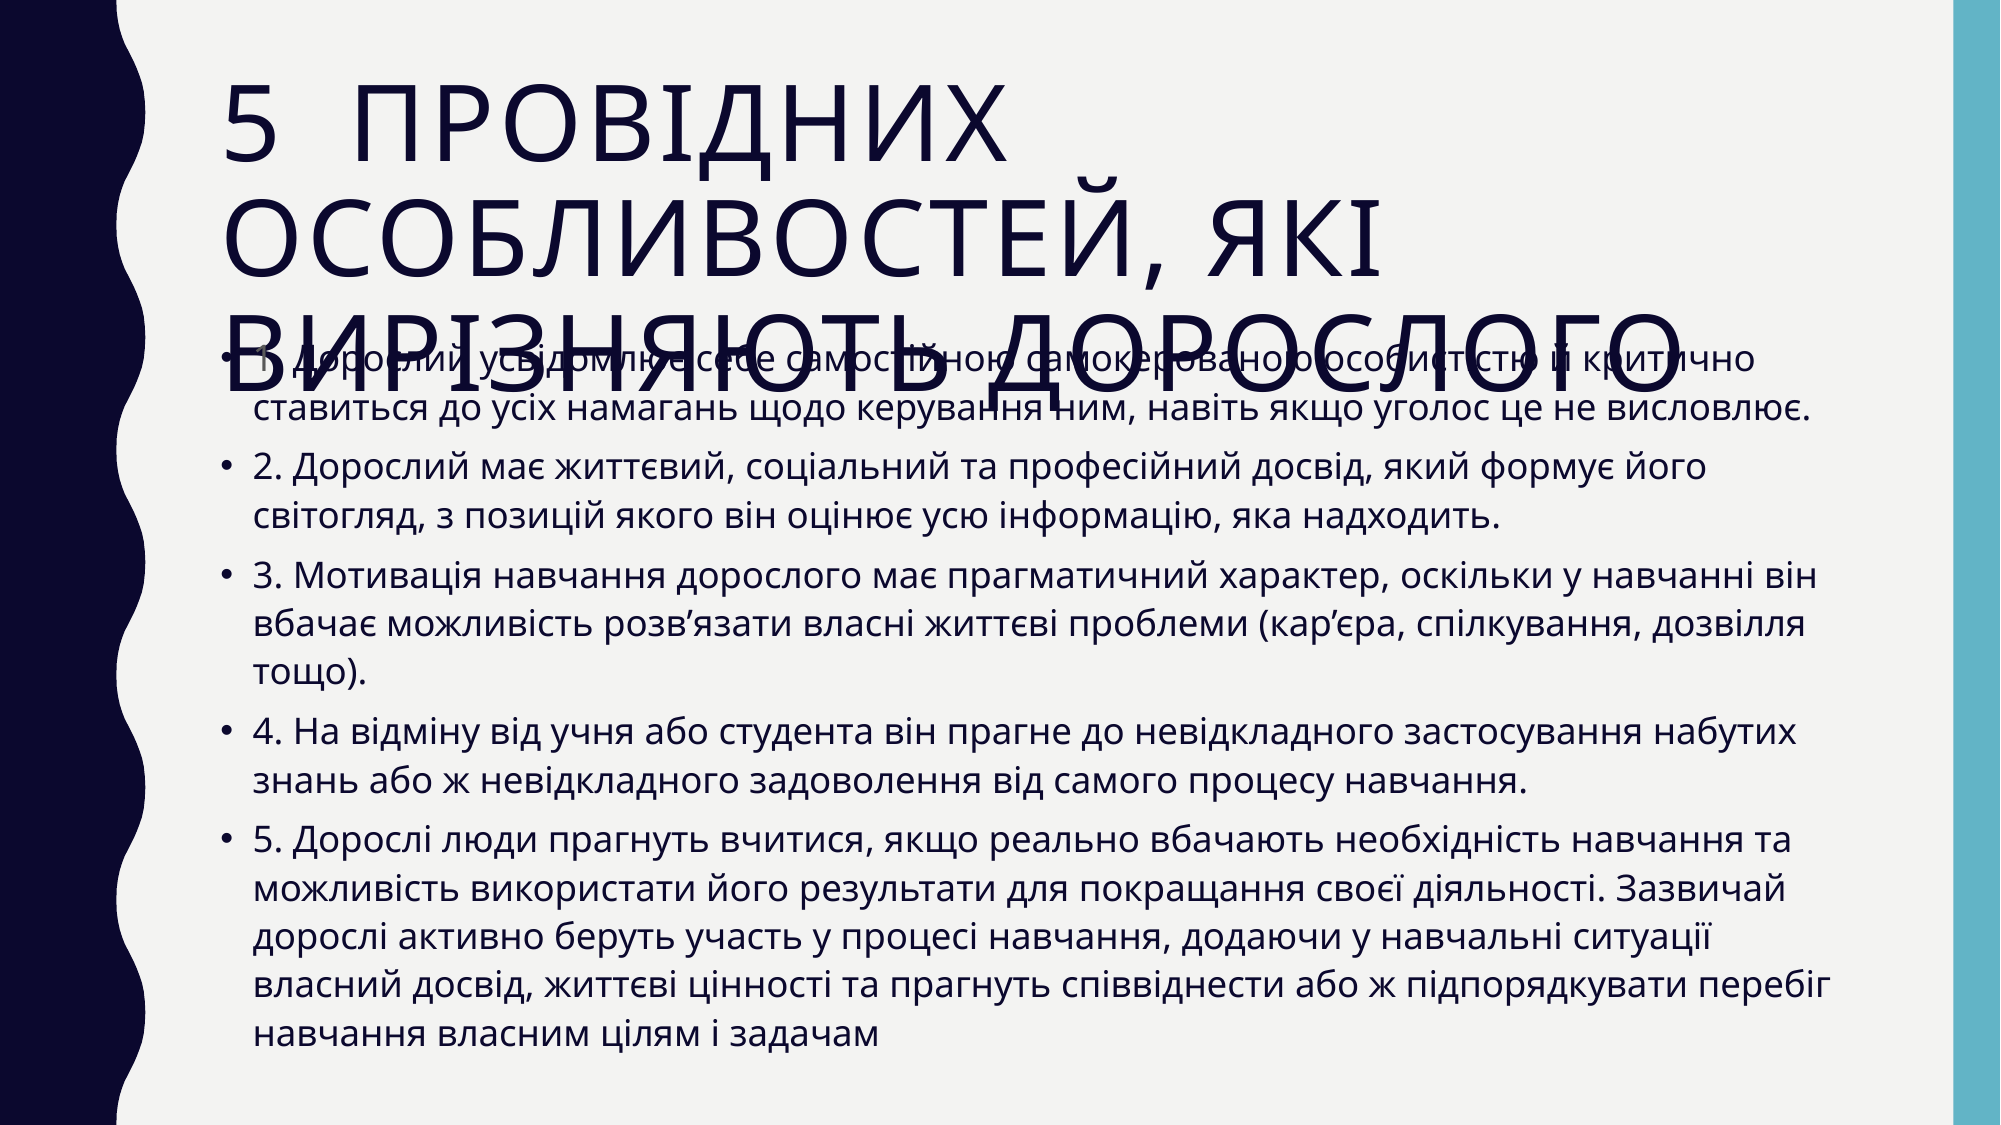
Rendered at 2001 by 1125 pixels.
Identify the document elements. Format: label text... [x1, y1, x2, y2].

title 5 провідних особливостей, які вирізняють дорослого [205, 62, 1875, 308]
list 1. Дорослий усвідомлює себе самостійною самокерованою особистістю й критично ставиться до усіх намагань щодо керування ним, навіть якщо уголос це не висловлює. 2. Дорослий має життєвий, соціальний та професійний досвід, який формує його світогляд, з позицій якого він оцінює усю інформацію, яка надходить. 3. Мотивація навчання дорослого має прагматичний характер, оскільки у навчанні він вбачає можливість розв’язати власні життєві проблеми (кар’єра, спілкування, дозвілля тощо). 4. На відміну від учня або студента він прагне до невідкладного застосування набутих знань або ж невідкладного задоволення від самого процесу навчання. 5. Дорослі люди прагнуть вчитися, якщо реально вбачають необхідність навчання та можливість використати його результати для покращання своєї діяльності. Зазвичай дорослі активно беруть участь у процесі навчання, додаючи у навчальні ситуації власний досвід, життєві цінності та прагнуть співвіднести або ж підпорядкувати перебіг навчання власним цілям і задачам [205, 323, 1875, 1074]
